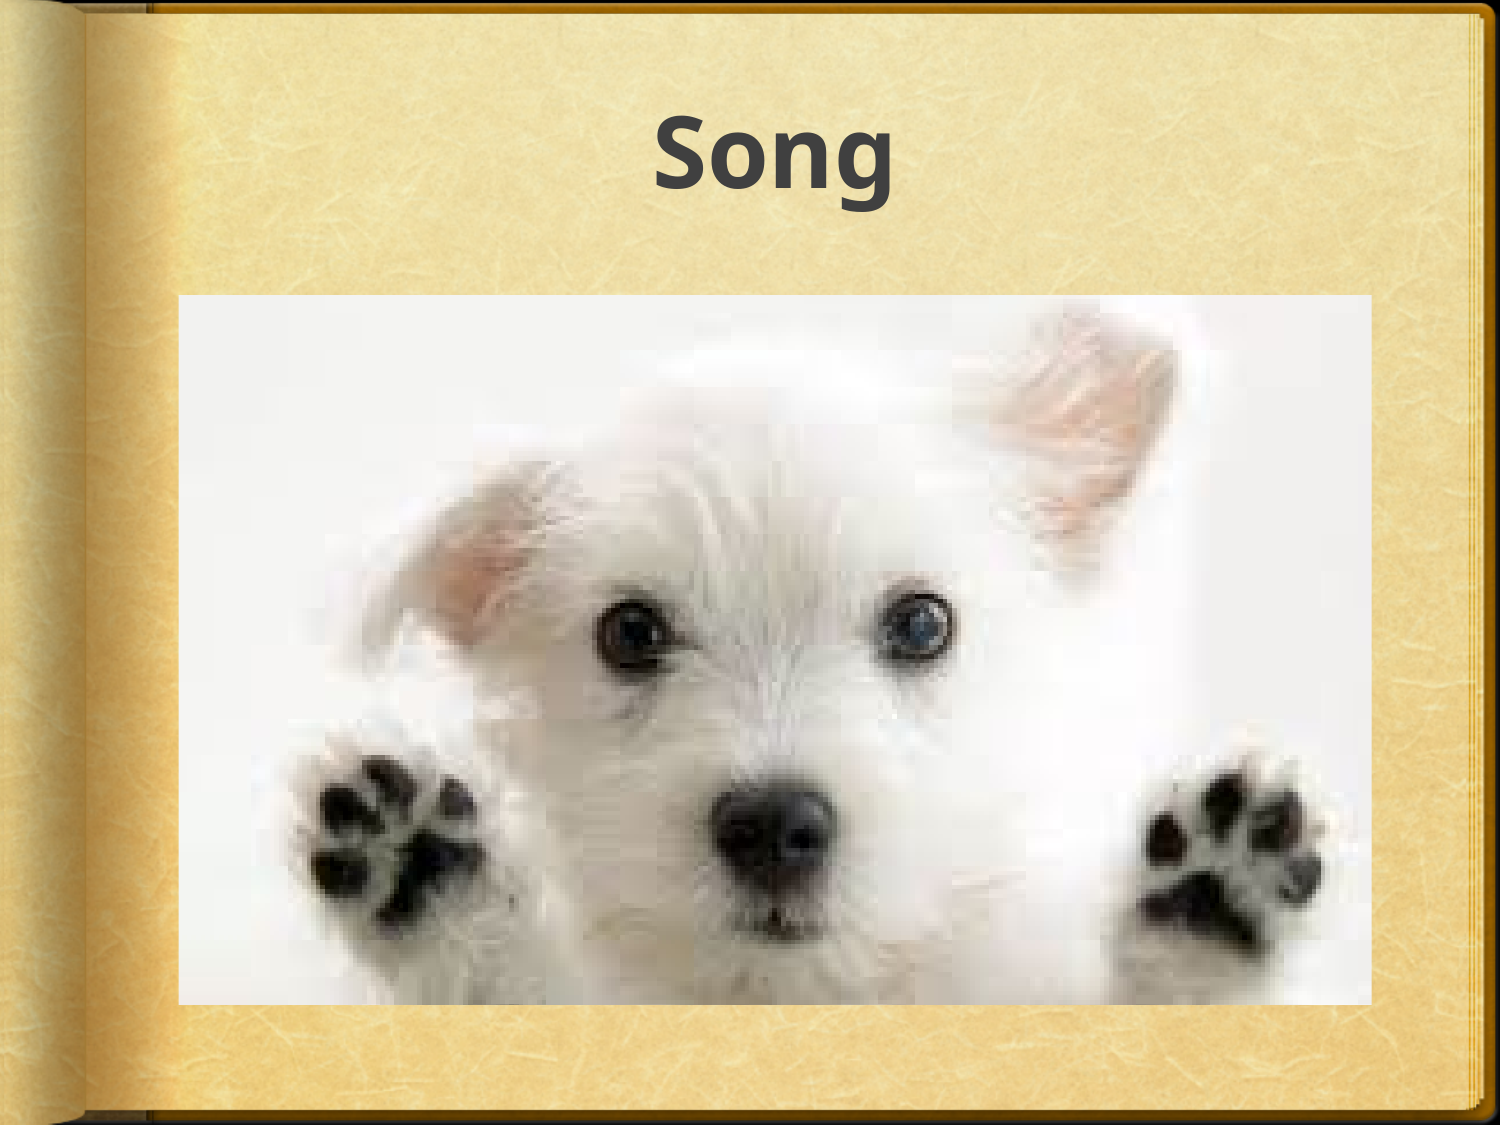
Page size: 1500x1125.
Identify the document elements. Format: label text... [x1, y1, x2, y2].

picture [0, 0, 1500, 1125]
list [177, 294, 1373, 1006]
title Song [178, 45, 1372, 265]
